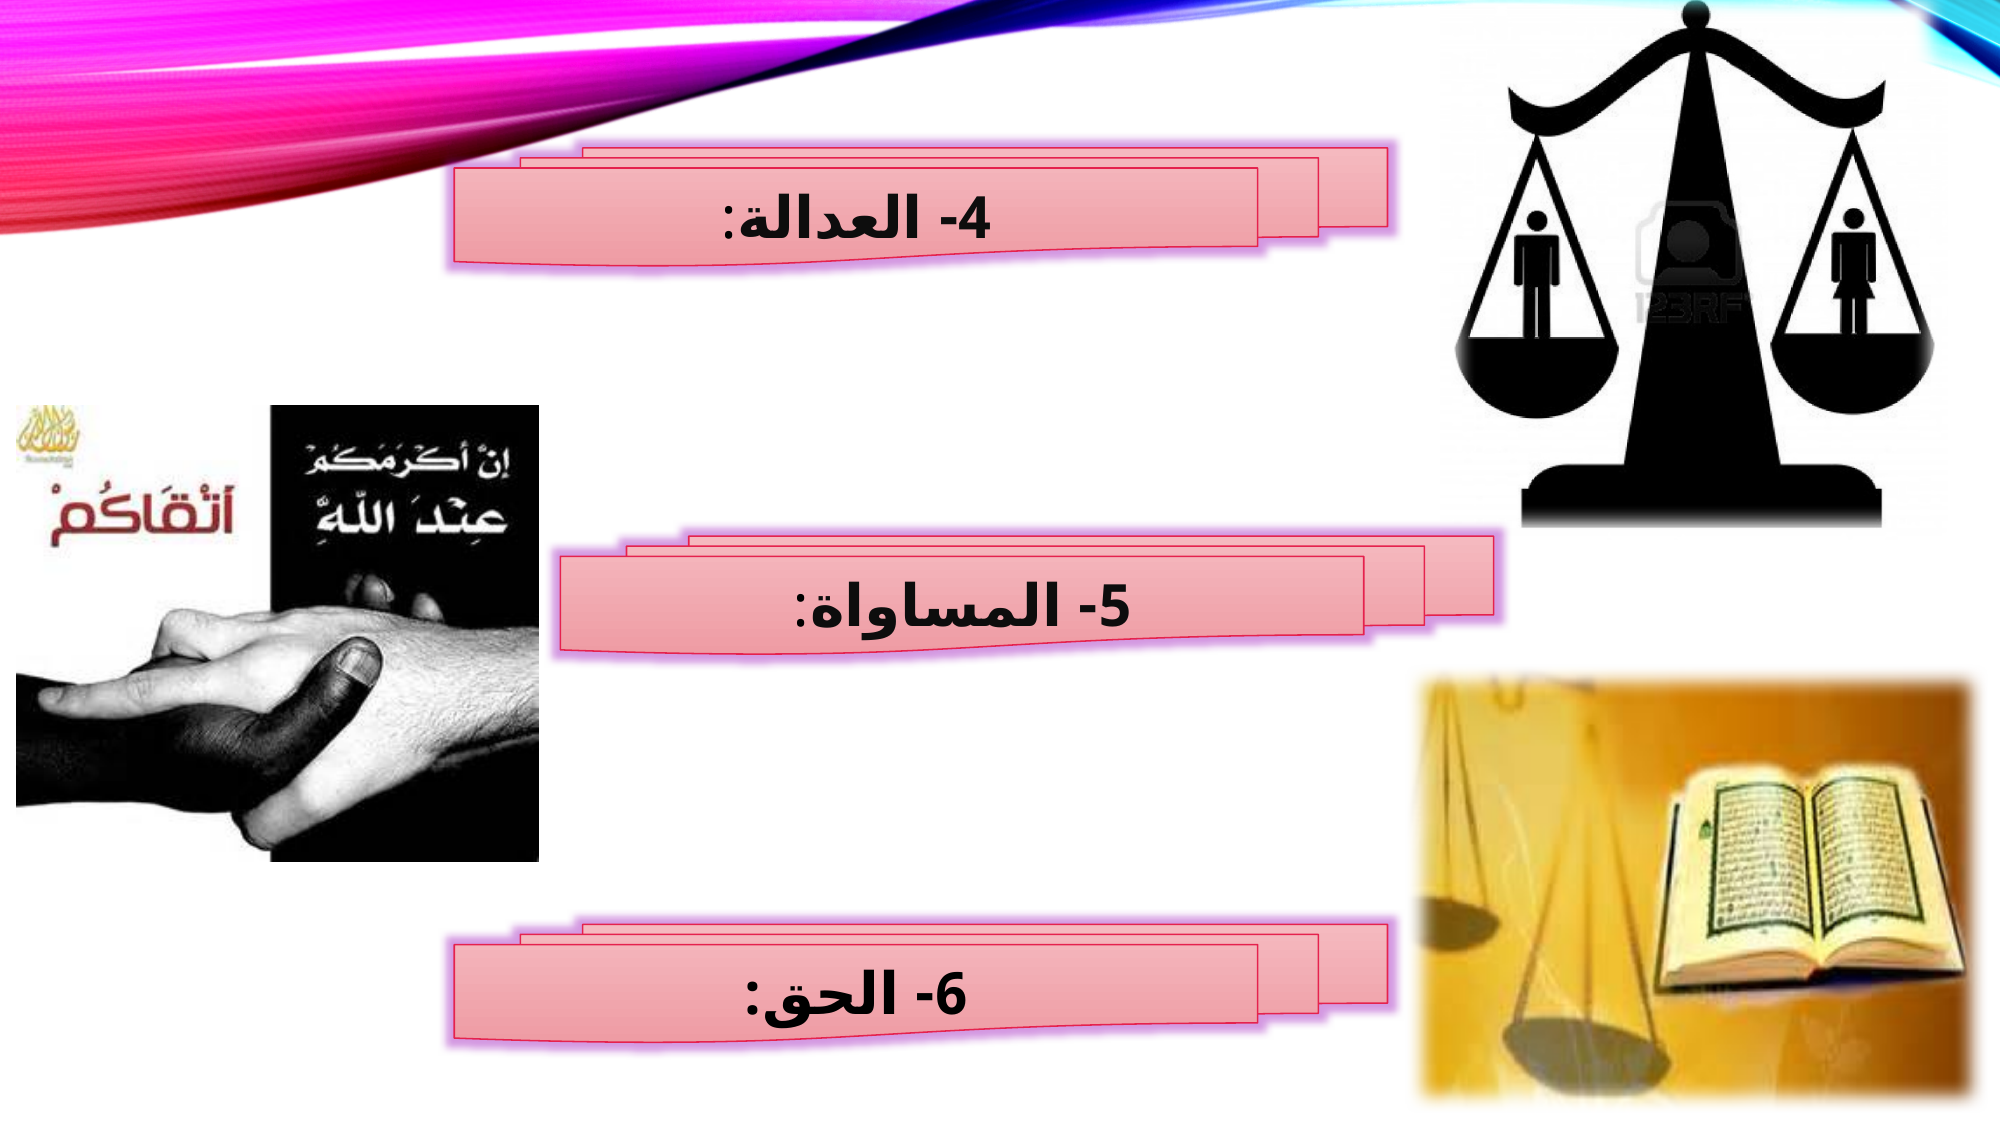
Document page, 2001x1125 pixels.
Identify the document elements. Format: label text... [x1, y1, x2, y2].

picture [1405, 664, 1988, 1114]
picture [16, 405, 539, 862]
text_box 4- العدالة: [453, 147, 1389, 267]
picture [0, 0, 2000, 541]
text_box 5- المساواة: [559, 535, 1495, 655]
text_box 6- الحق: [453, 923, 1389, 1044]
